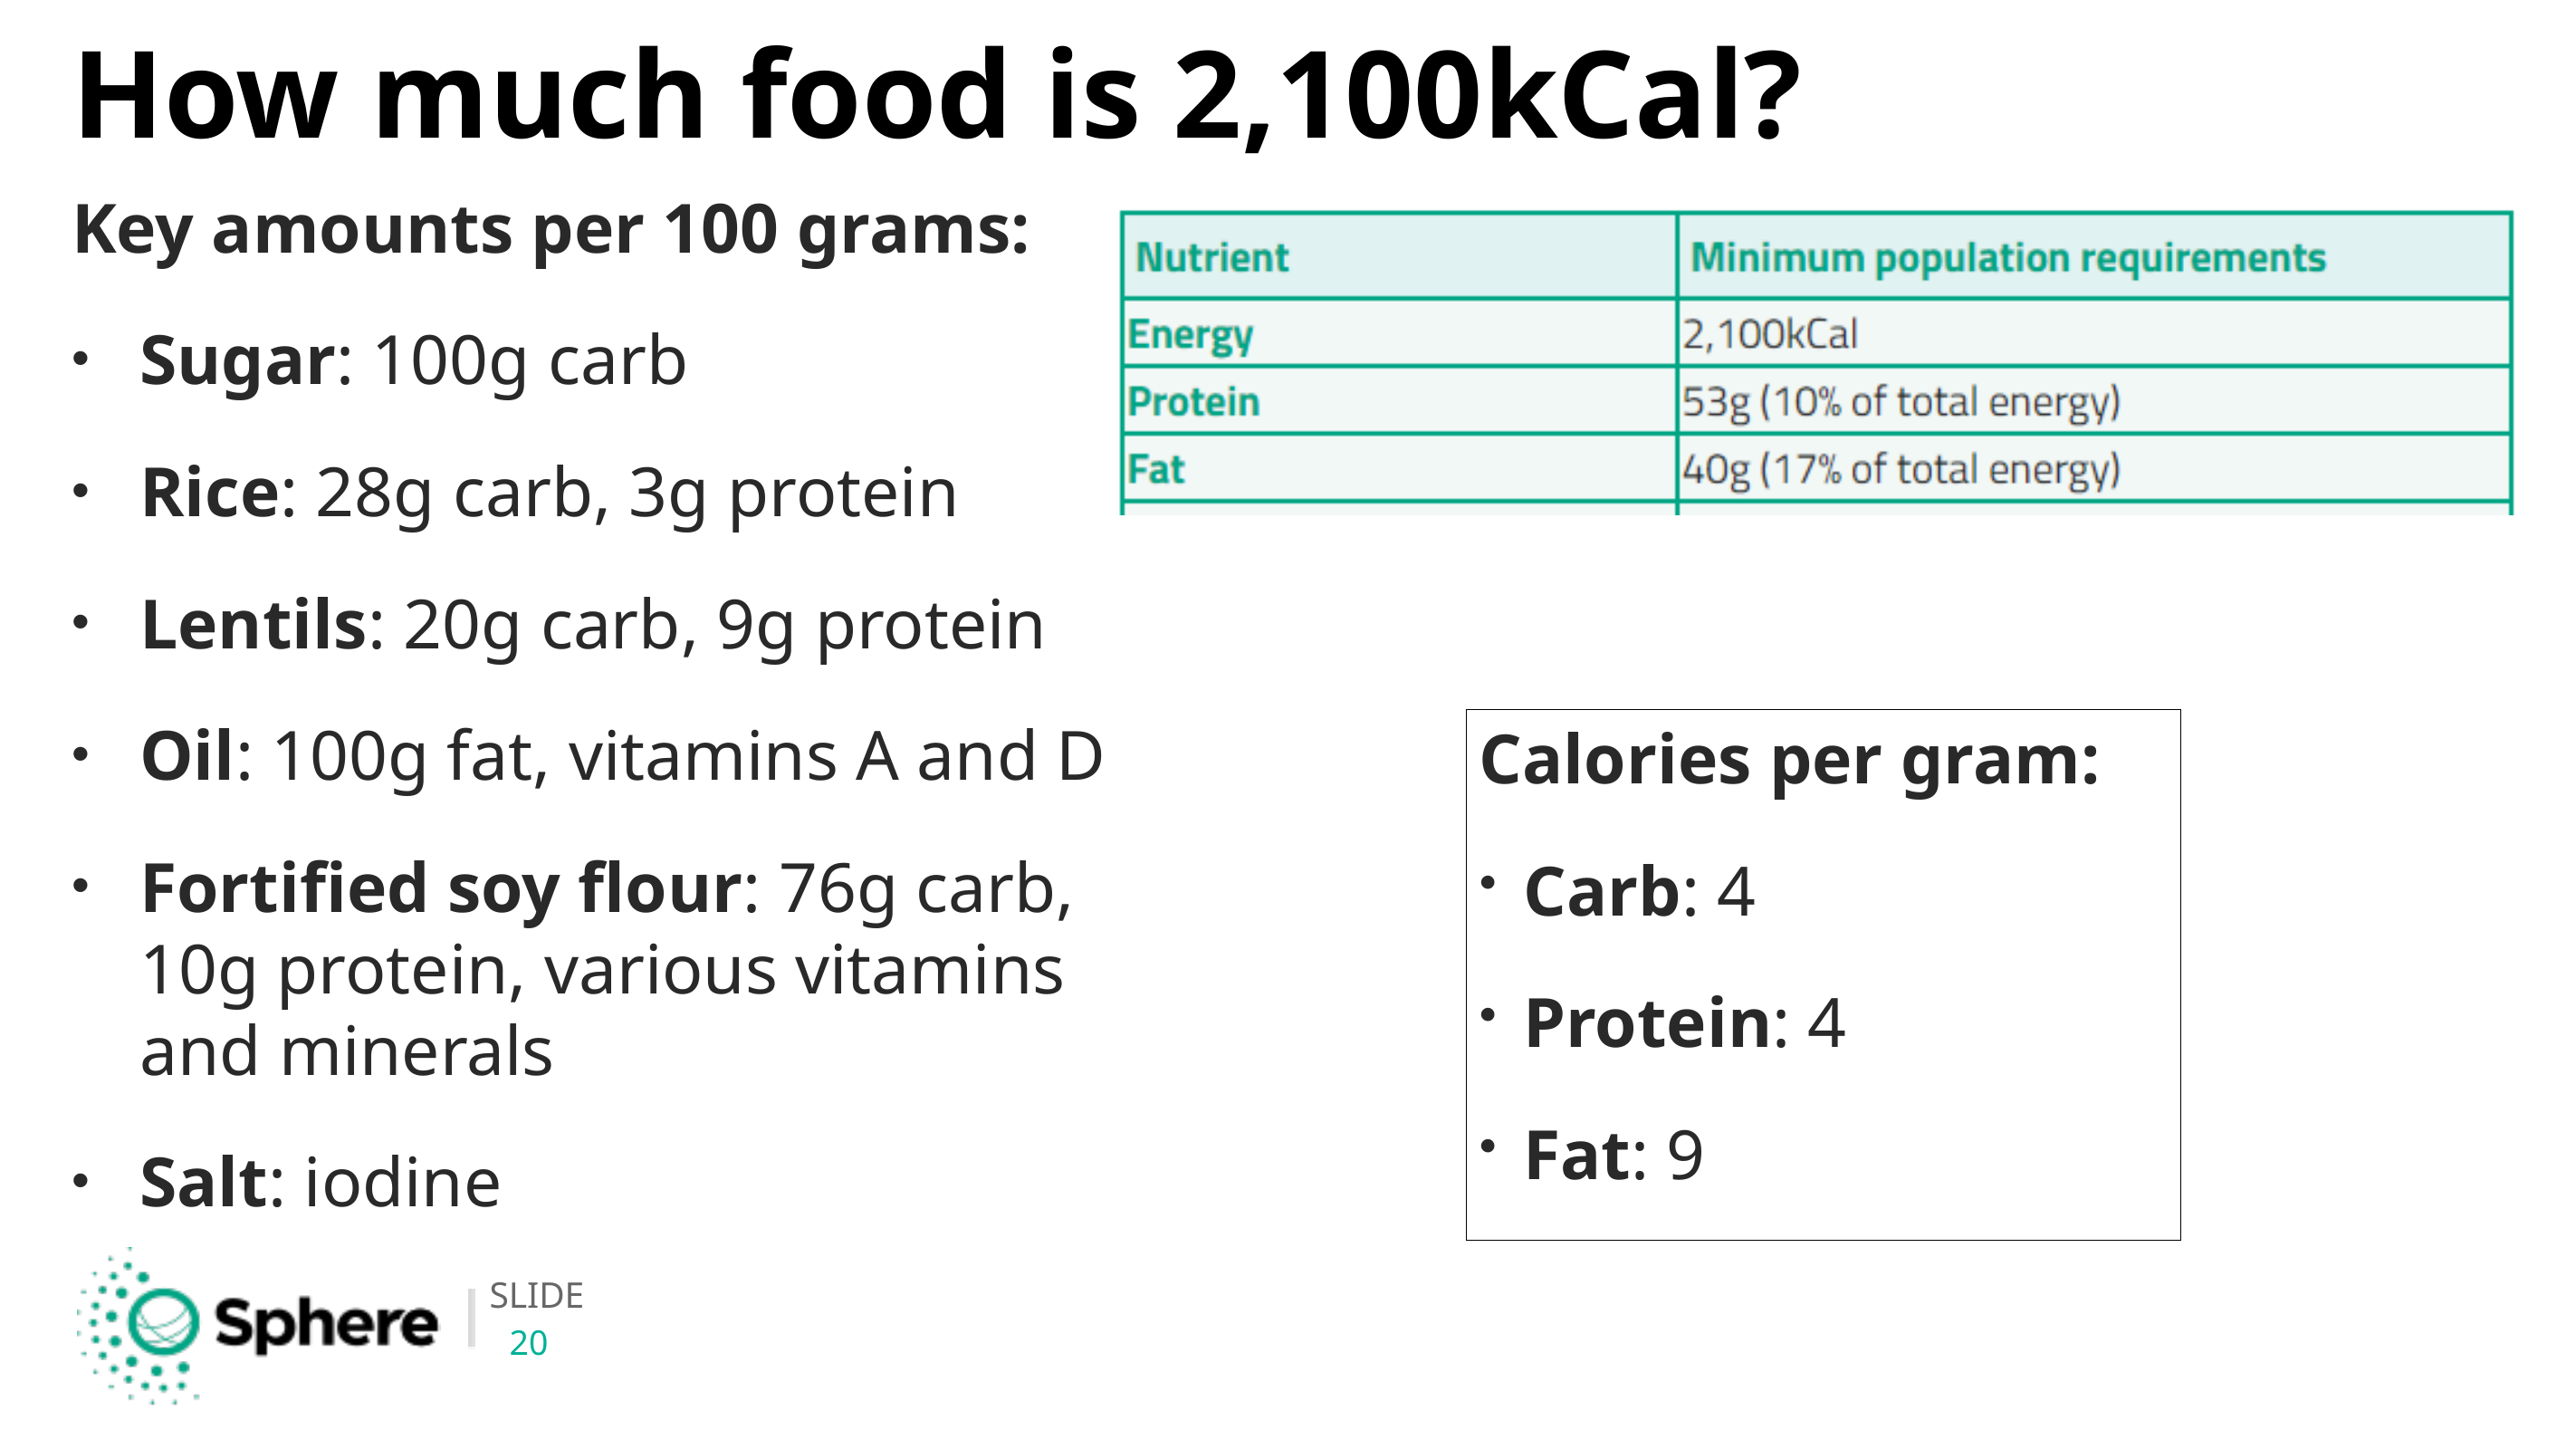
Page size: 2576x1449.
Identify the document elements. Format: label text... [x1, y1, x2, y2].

text_box Calories per gram: Carb: 4 Protein: 4 Fat: 9 [1466, 709, 2181, 1241]
text_box 20 [484, 1314, 575, 1401]
picture [1094, 178, 2553, 515]
text_box How much food is 2,100kCal? [58, 10, 2131, 178]
picture [468, 1289, 479, 1349]
text_box Key amounts per 100 grams: Sugar: 100g carb Rice: 28g carb, 3g protein Lentils: 20g carb, 9g protein Oil: 100g fat, vitamins A and D Fortified soy flour: 76g carb, 10g protein, various vitamins and minerals Salt: iodine [58, 178, 1194, 1241]
picture [77, 1247, 441, 1407]
